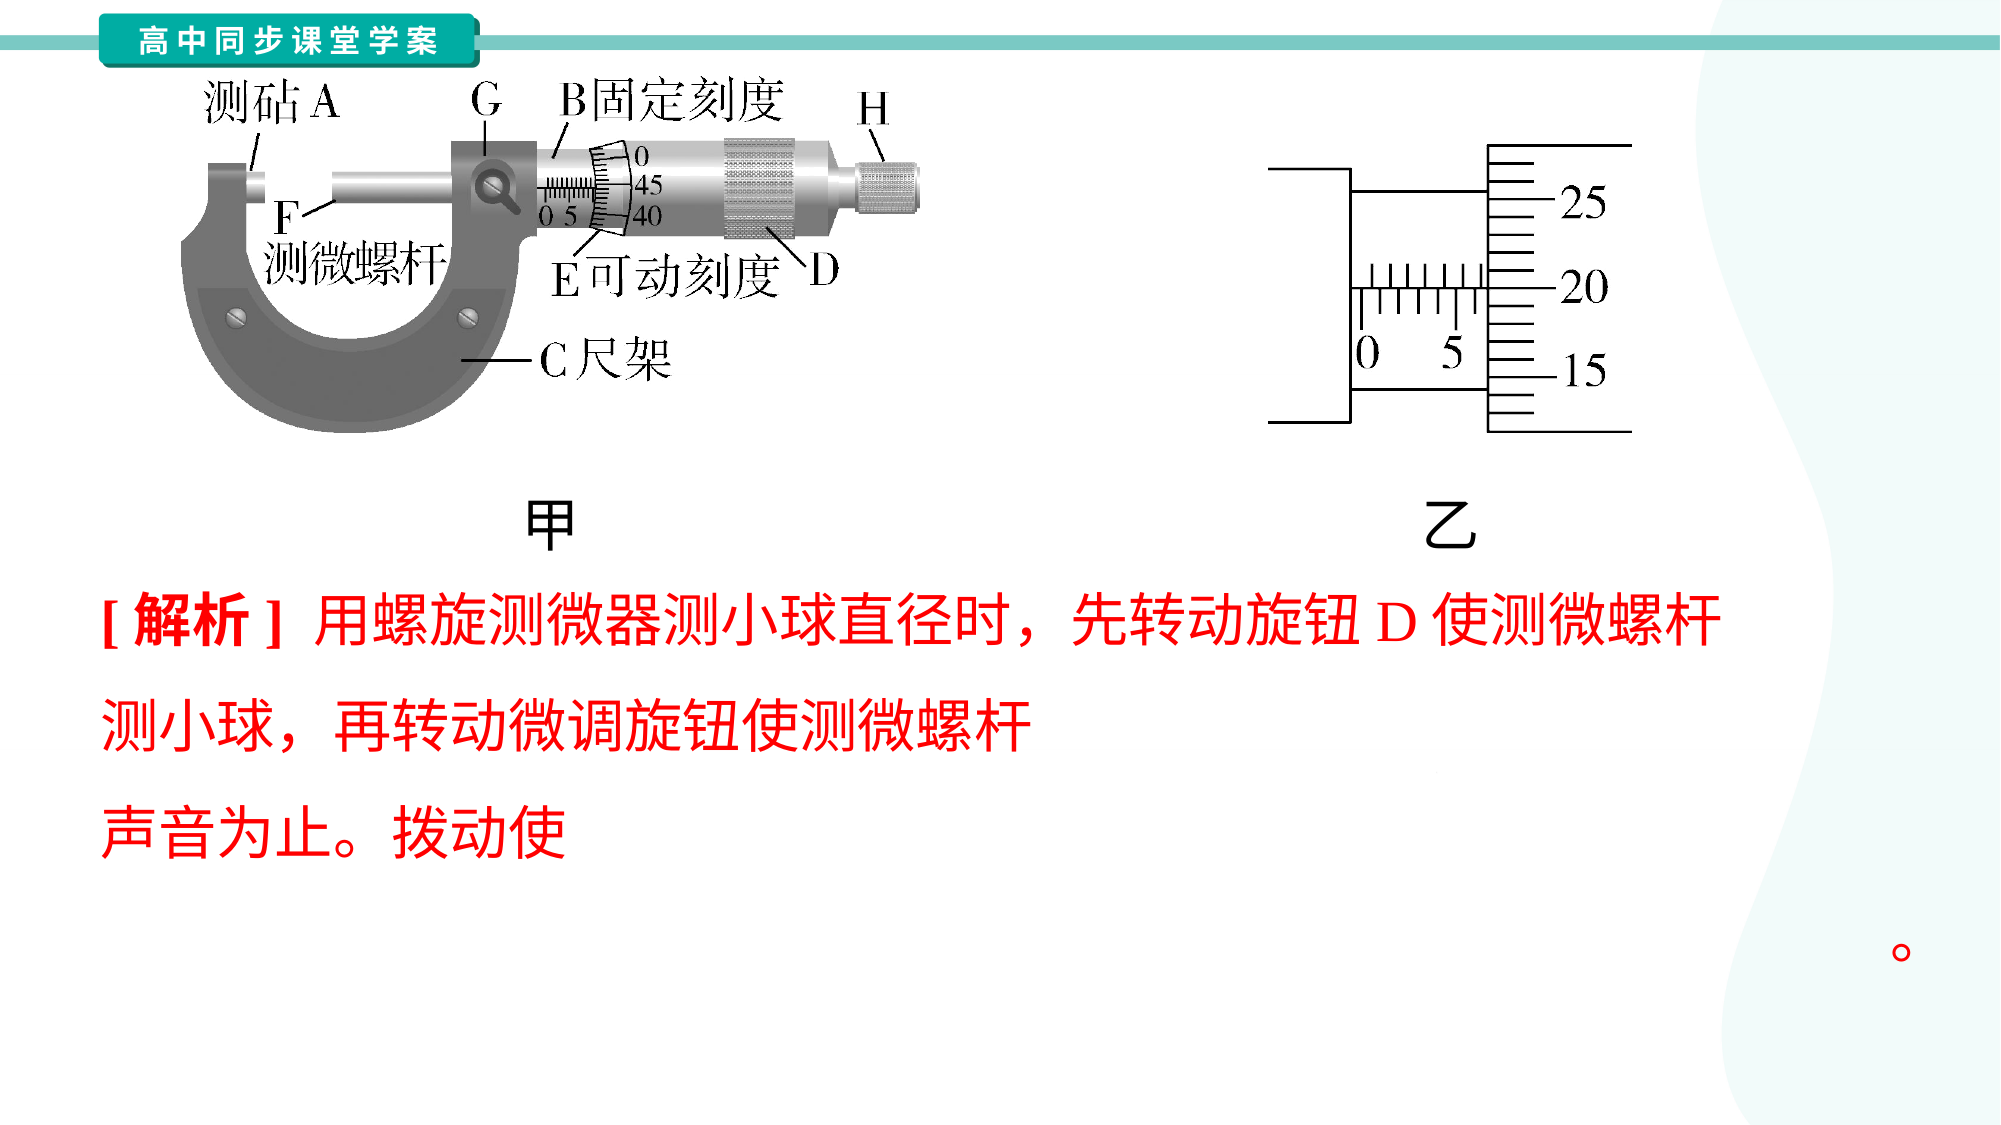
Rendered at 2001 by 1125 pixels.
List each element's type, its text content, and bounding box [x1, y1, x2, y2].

picture [0, 0, 2000, 1125]
text_box 甲 [514, 453, 587, 617]
text_box 乙 [1414, 453, 1487, 617]
